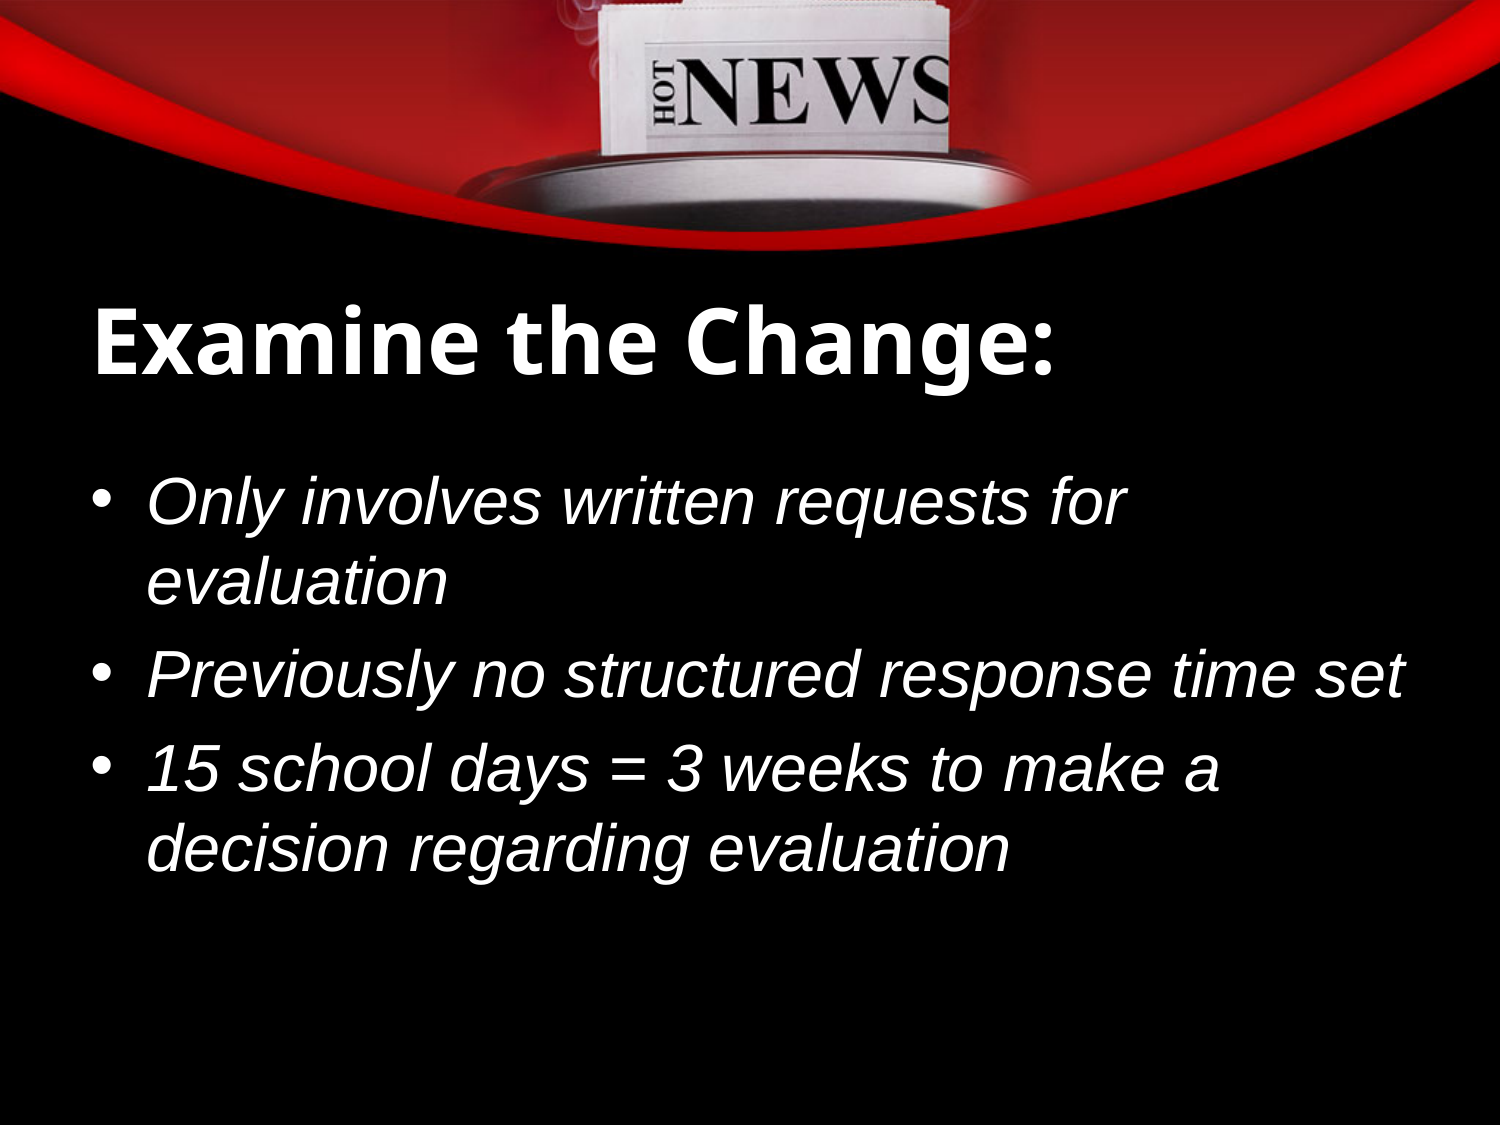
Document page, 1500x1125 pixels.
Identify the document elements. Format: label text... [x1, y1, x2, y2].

title Examine the Change: [74, 262, 1426, 413]
list Only involves written requests for evaluation Previously no structured response time set 15 school days = 3 weeks to make a decision regarding evaluation [74, 449, 1426, 1088]
picture [0, 0, 1500, 1125]
